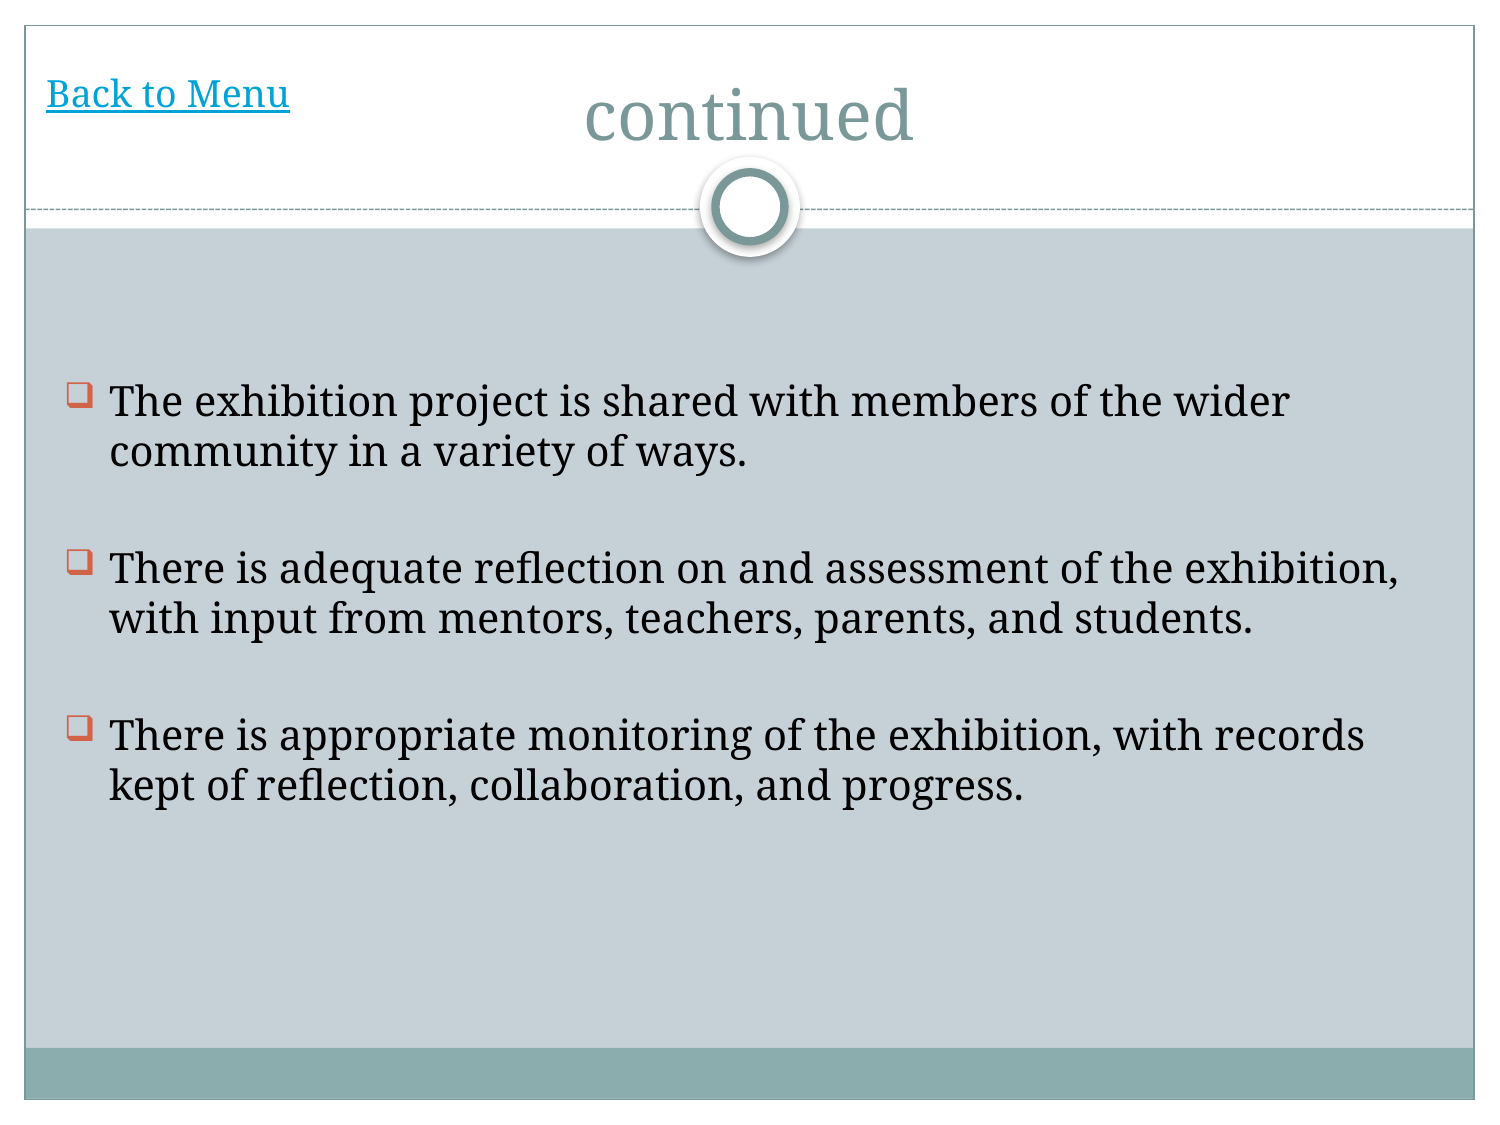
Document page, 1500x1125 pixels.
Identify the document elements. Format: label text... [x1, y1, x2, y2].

title continued [49, 37, 1450, 162]
text_box Back to Menu [31, 62, 305, 129]
list The exhibition project is shared with members of the wider community in a variety of ways. There is adequate reflection on and assessment of the exhibition, with input from mentors, teachers, parents, and students. There is appropriate monitoring of the exhibition, with records kept of reflection, collaboration, and progress. [49, 250, 1445, 1001]
